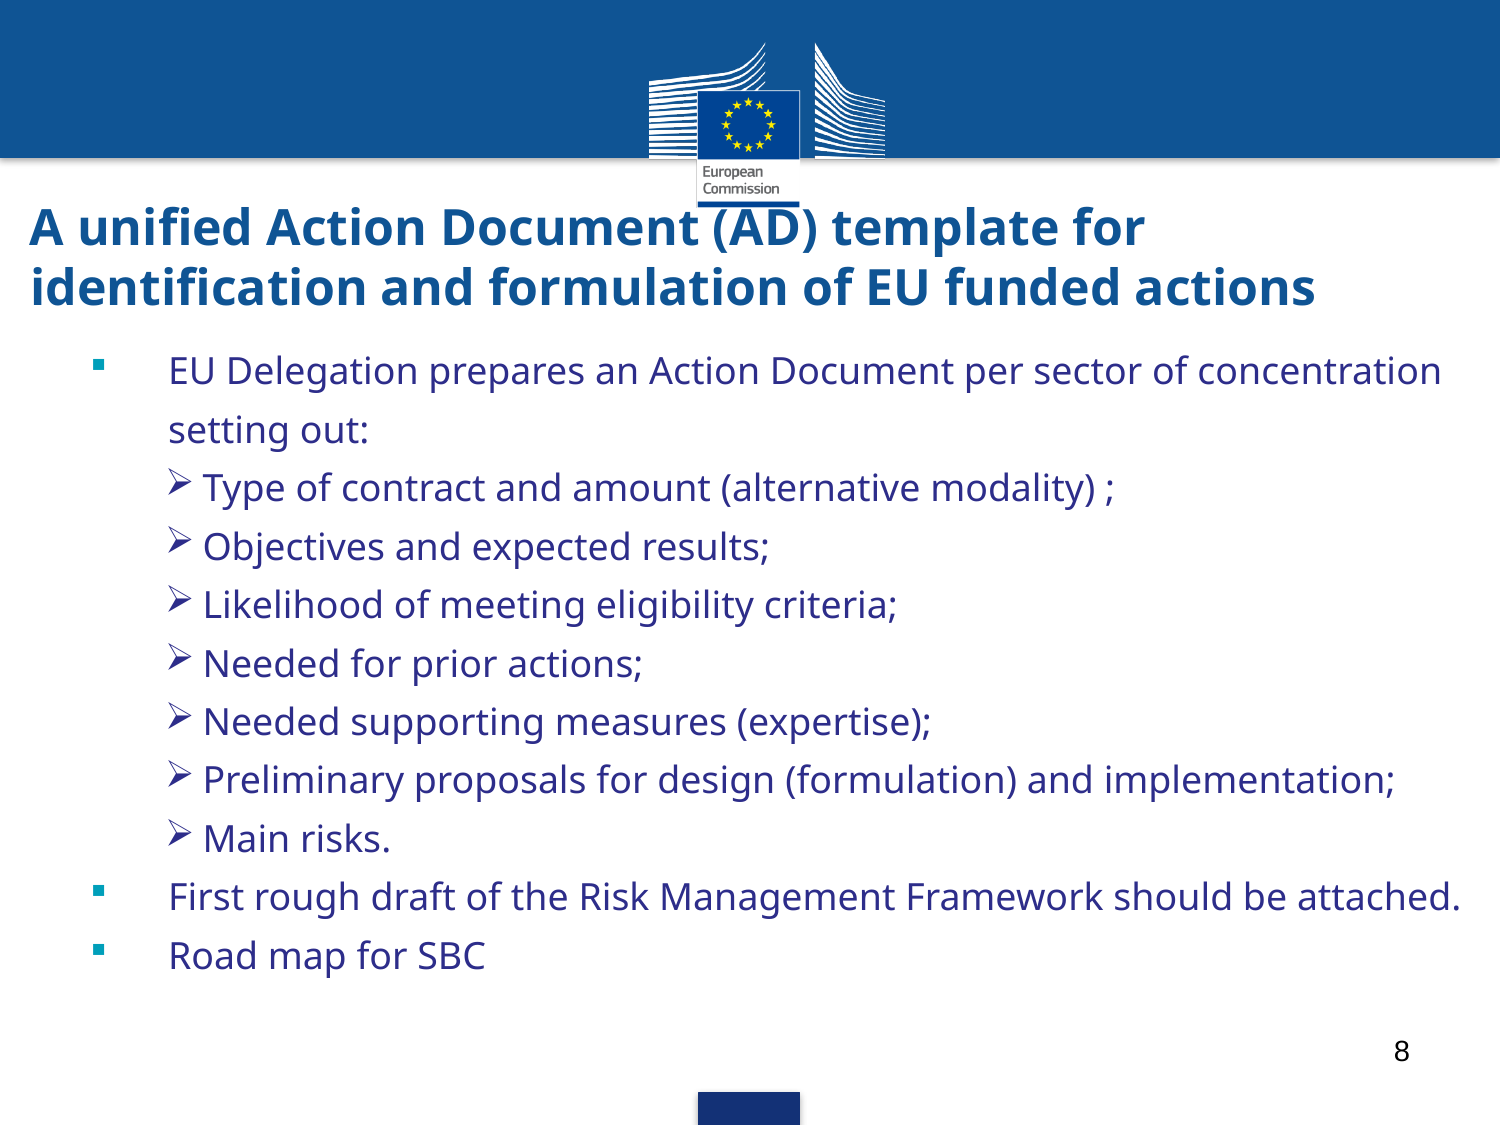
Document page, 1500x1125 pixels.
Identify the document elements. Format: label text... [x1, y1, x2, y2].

title A unified Action Document (AD) template for identification and formulation of EU funded actions [0, 207, 1500, 303]
slide_number 8 [1074, 1024, 1426, 1103]
picture [649, 42, 885, 207]
list EU Delegation prepares an Action Document per sector of concentration setting out: Type of contract and amount (alternative modality) ; Objectives and expected results; Likelihood of meeting eligibility criteria; Needed for prior actions; Needed supporting measures (expertise); Preliminary proposals for design (formulation) and implementation; Main risks. First rough draft of the Risk Management Framework should be attached. Road map for SBC [0, 326, 1500, 1125]
